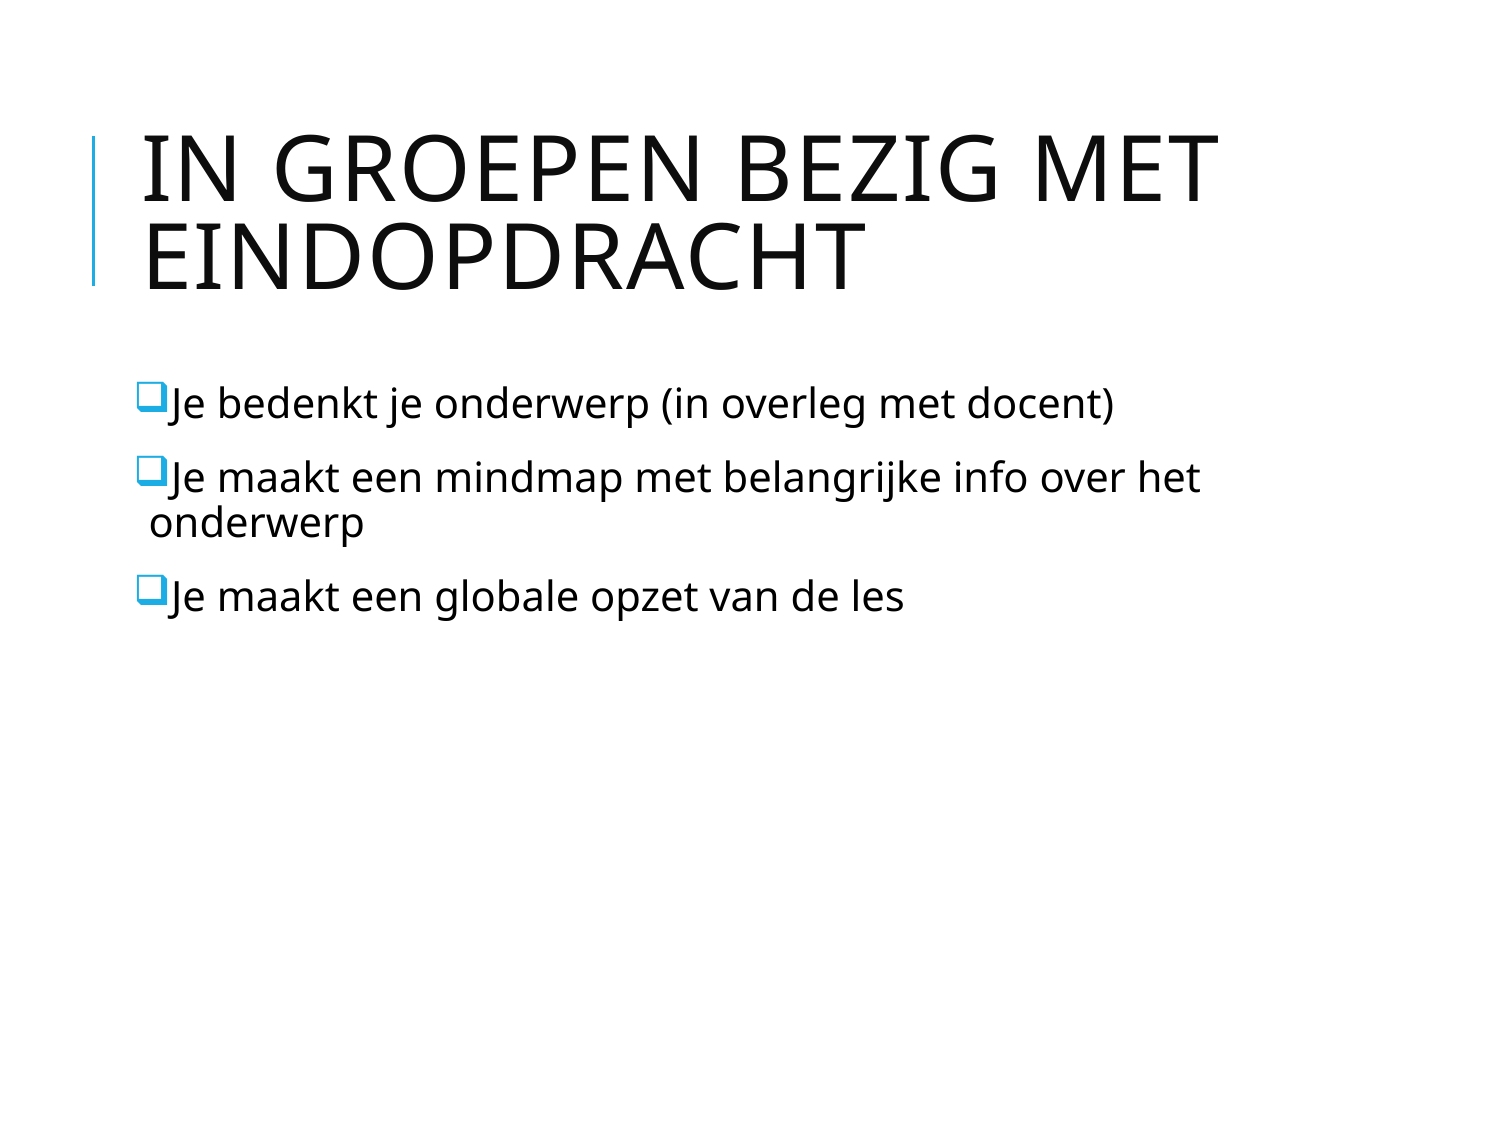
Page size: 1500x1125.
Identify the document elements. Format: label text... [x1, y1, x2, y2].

list Je bedenkt je onderwerp (in overleg met docent) Je maakt een mindmap met belangrijke info over het onderwerp Je maakt een globale opzet van de les [126, 375, 1322, 1035]
title In groepen bezig met eindopdracht [126, 96, 1322, 342]
